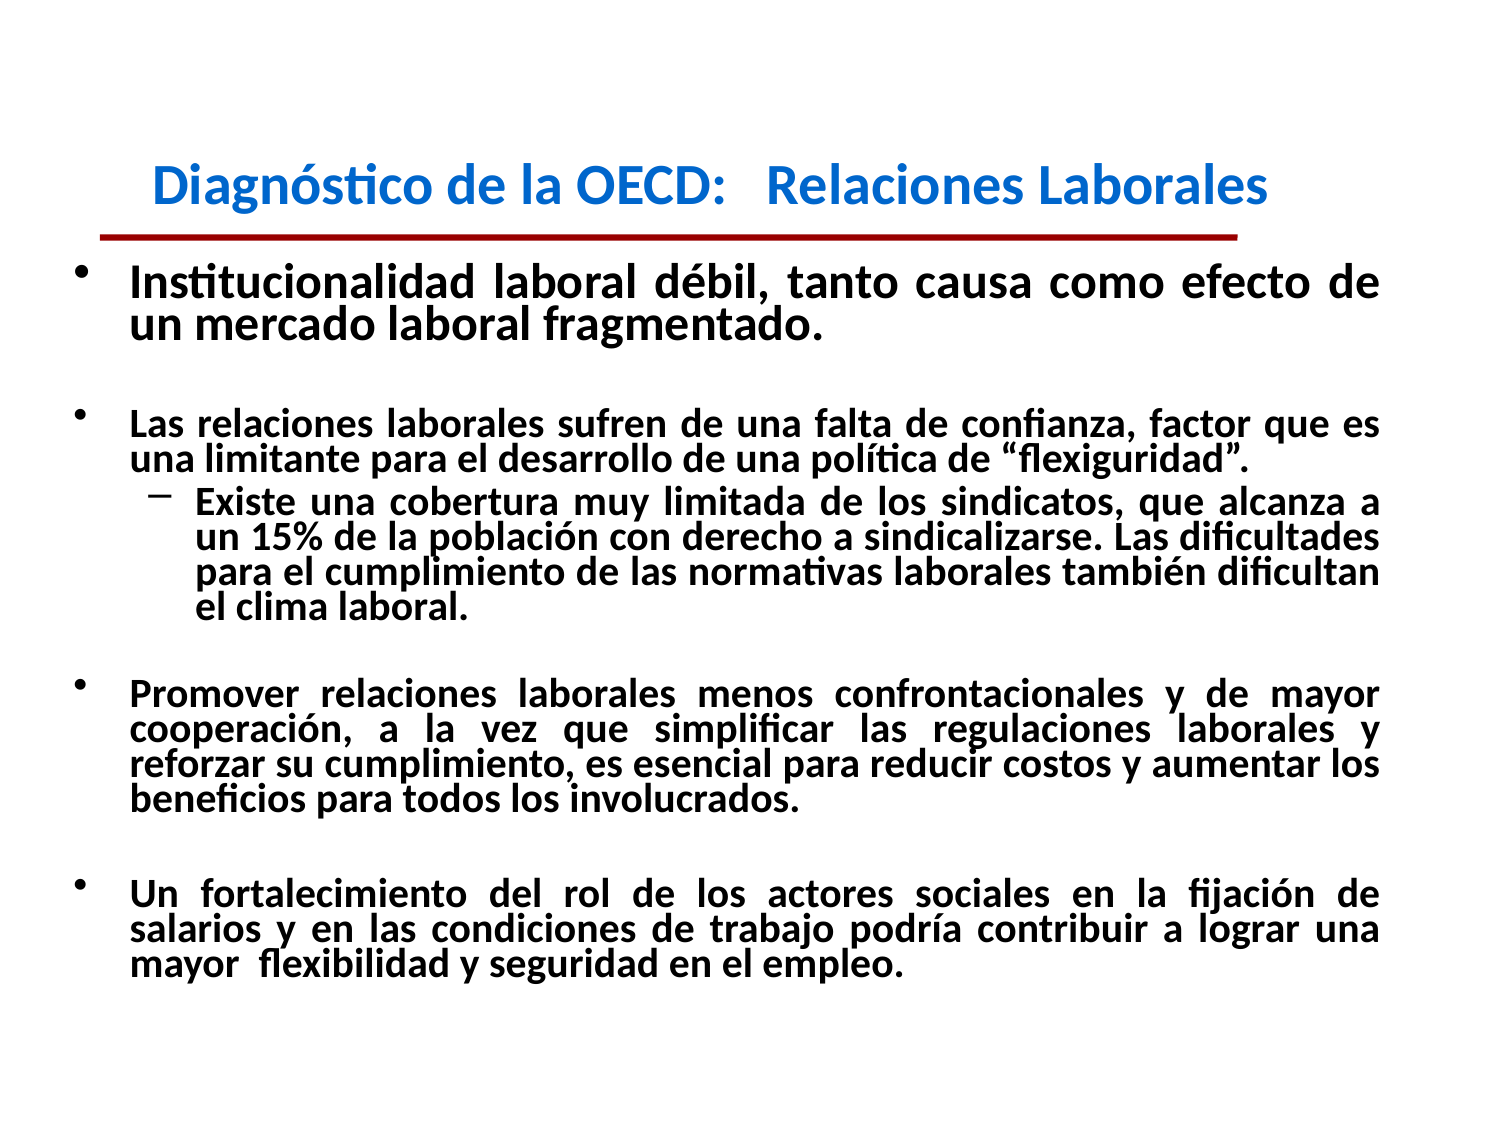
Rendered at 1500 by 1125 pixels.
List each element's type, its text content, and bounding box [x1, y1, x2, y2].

text_box Diagnóstico de la OECD: Relaciones Laborales [137, 125, 1350, 238]
text_box Institucionalidad laboral débil, tanto causa como efecto de un mercado laboral fragmentado. Las relaciones laborales sufren de una falta de confianza, factor que es una limitante para el desarrollo de una política de “flexiguridad”. Existe una cobertura muy limitada de los sindicatos, que alcanza a un 15% de la población con derecho a sindicalizarse. Las dificultades para el cumplimiento de las normativas laborales también dificultan el clima laboral. Promover relaciones laborales menos confrontacionales y de mayor cooperación, a la vez que simplificar las regulaciones laborales y reforzar su cumplimiento, es esencial para reducir costos y aumentar los beneficios para todos los involucrados. Un fortalecimiento del rol de los actores sociales en la fijación de salarios y en las condiciones de trabajo podría contribuir a lograr una mayor flexibilidad y seguridad en el empleo. [58, 257, 1396, 1046]
